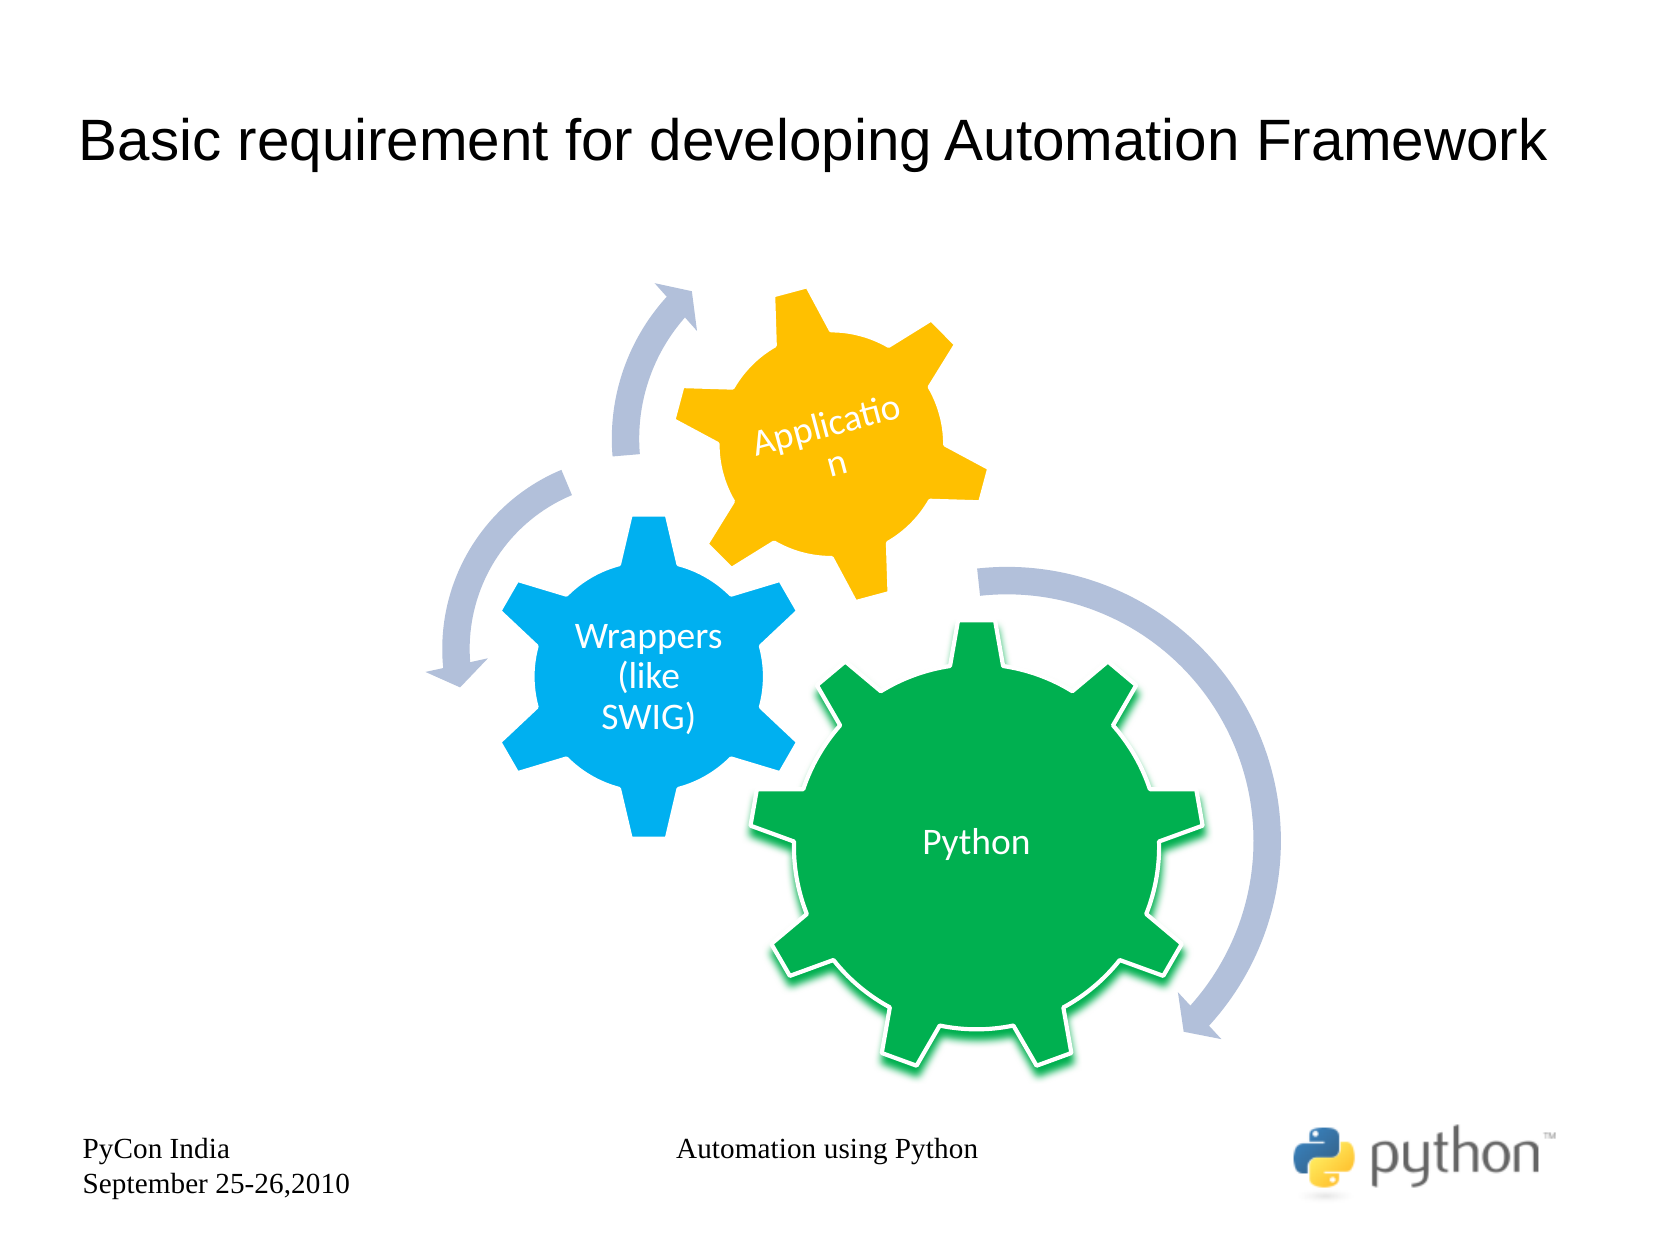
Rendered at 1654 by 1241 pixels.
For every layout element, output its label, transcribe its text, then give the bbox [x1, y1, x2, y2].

text_box Basic requirement for developing Automation Framework [64, 95, 1577, 180]
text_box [164, 244, 1416, 1076]
picture [1250, 1109, 1581, 1221]
text_box PyCon India September 25-26,2010 [82, 1129, 468, 1216]
footer Automation using Python [565, 1129, 1090, 1216]
